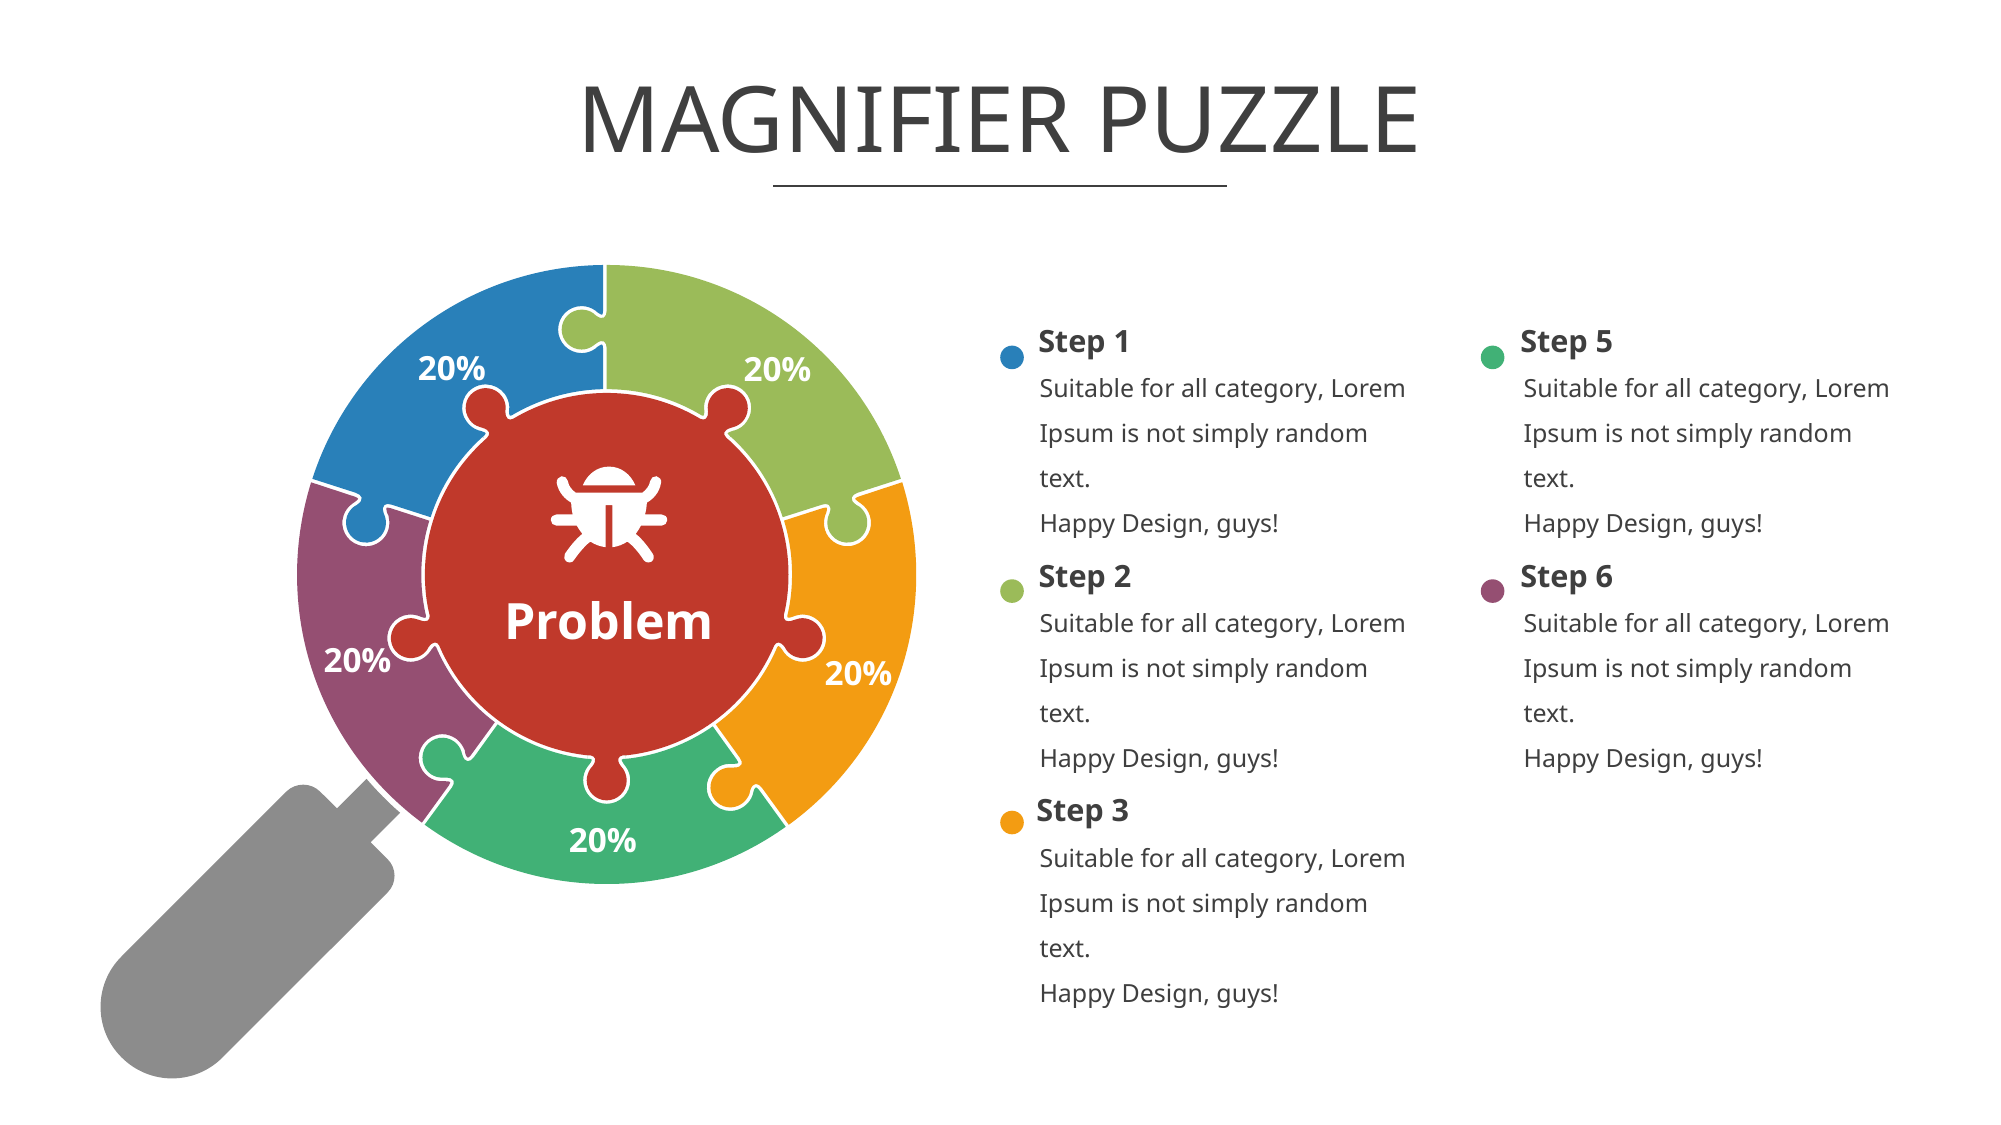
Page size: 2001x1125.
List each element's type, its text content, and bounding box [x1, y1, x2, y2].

text_box Step 2 [1023, 549, 1147, 601]
text_box [297, 482, 430, 657]
text_box Step 1 [1023, 314, 1146, 366]
text_box [405, 264, 604, 416]
text_box Suitable for all category, Lorem Ipsum is not simply random text. Happy Design, guys! [1024, 820, 1442, 1015]
text_box [1000, 810, 1021, 835]
text_box Problem [489, 582, 729, 658]
text_box Suitable for all category, Lorem Ipsum is not simply random text. Happy Design, guys! [1024, 585, 1442, 780]
text_box Step 3 [1021, 783, 1144, 836]
text_box 20% [809, 644, 908, 700]
text_box [710, 646, 890, 825]
text_box [312, 341, 486, 543]
text_box [1000, 345, 1023, 370]
text_box Suitable for all category, Lorem Ipsum is not simply random text. Happy Design, guys! [1508, 585, 1925, 780]
text_box 20% [728, 340, 827, 395]
text_box [727, 357, 901, 543]
text_box [561, 264, 809, 416]
text_box Suitable for all category, Lorem Ipsum is not simply random text. Happy Design, guys! [1024, 350, 1442, 545]
text_box Step 5 [1505, 314, 1628, 366]
text_box [1000, 579, 1023, 603]
text_box [1480, 345, 1505, 370]
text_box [550, 466, 668, 563]
text_box [1480, 579, 1505, 603]
text_box [100, 778, 401, 1079]
text_box [318, 646, 495, 823]
text_box Suitable for all category, Lorem Ipsum is not simply random text. Happy Design, guys! [1508, 350, 1925, 545]
text_box [392, 388, 823, 801]
text_box 20% [403, 339, 501, 395]
text_box 20% [308, 631, 407, 687]
text_box [784, 482, 917, 646]
text_box 20% [554, 812, 652, 867]
text_box [422, 724, 786, 884]
title MAGNIFIER PUZZLE [137, 59, 1863, 186]
text_box Step 6 [1505, 549, 1628, 601]
